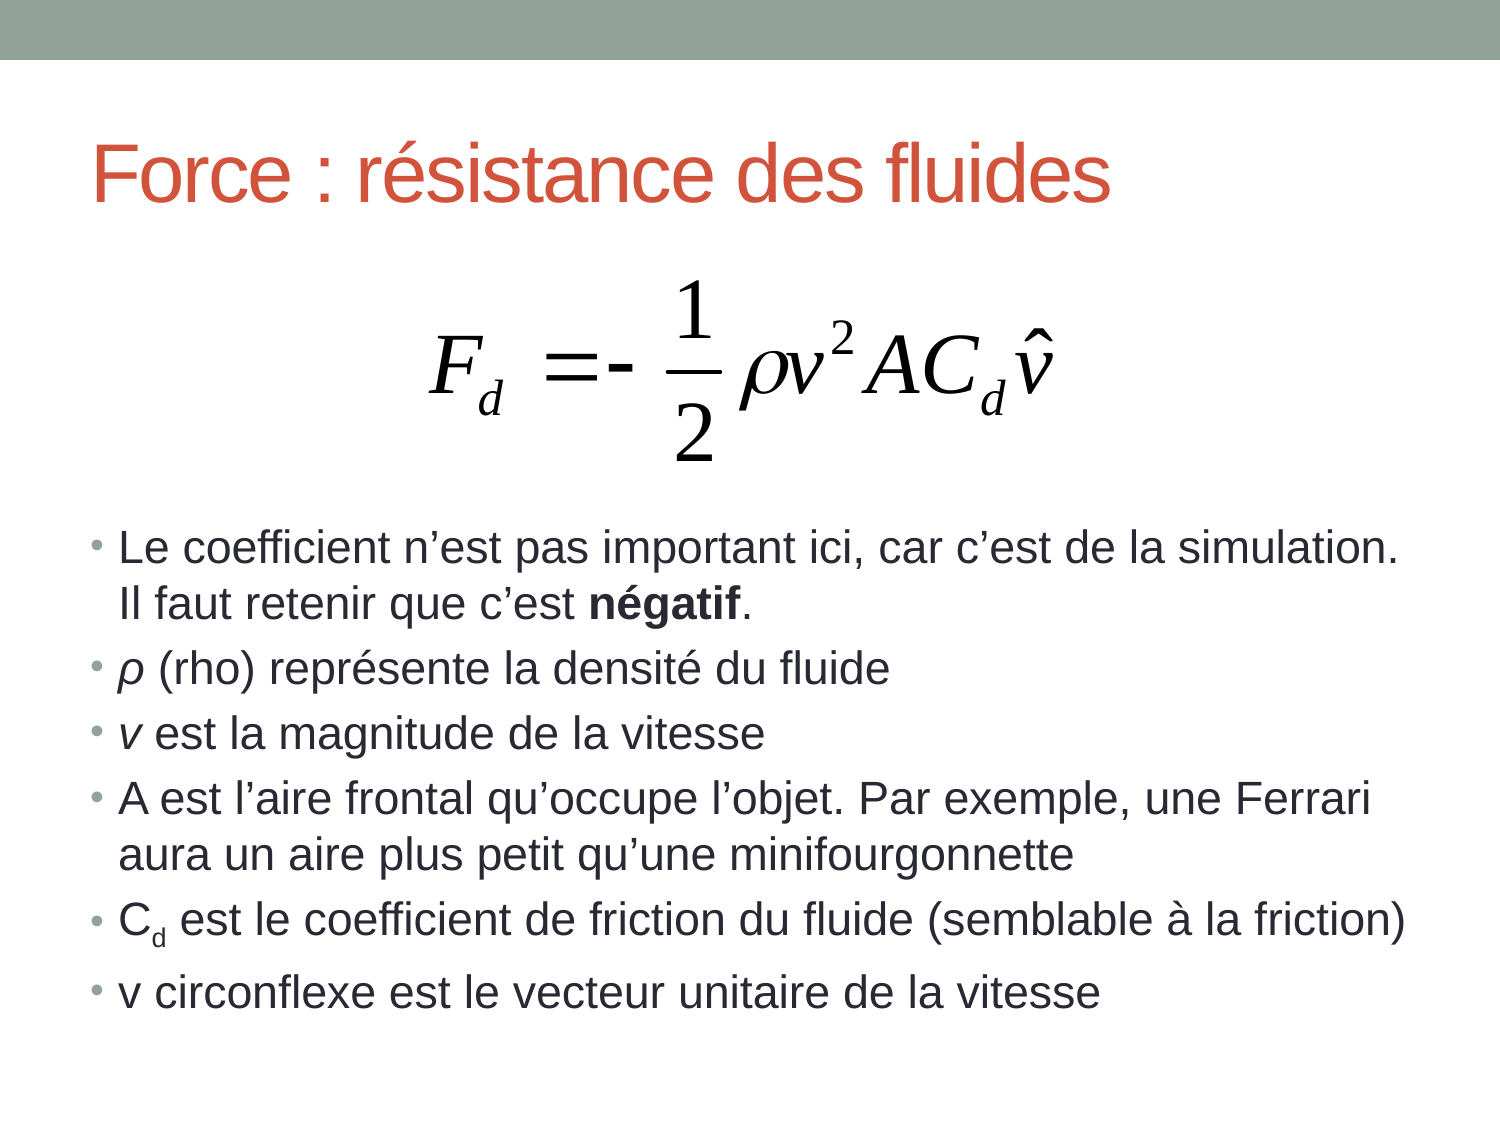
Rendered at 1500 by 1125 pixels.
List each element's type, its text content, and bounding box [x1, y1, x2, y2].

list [413, 254, 1070, 482]
title Force : résistance des fluides [75, 87, 1425, 250]
list Le coefficient n’est pas important ici, car c’est de la simulation. Il faut retenir que c’est négatif. ρ (rho) représente la densité du fluide v est la magnitude de la vitesse A est l’aire frontal qu’occupe l’objet. Par exemple, une Ferrari aura un aire plus petit qu’une minifourgonnette Cd est le coefficient de friction du fluide (semblable à la friction) v circonflexe est le vecteur unitaire de la vitesse [75, 509, 1425, 1049]
